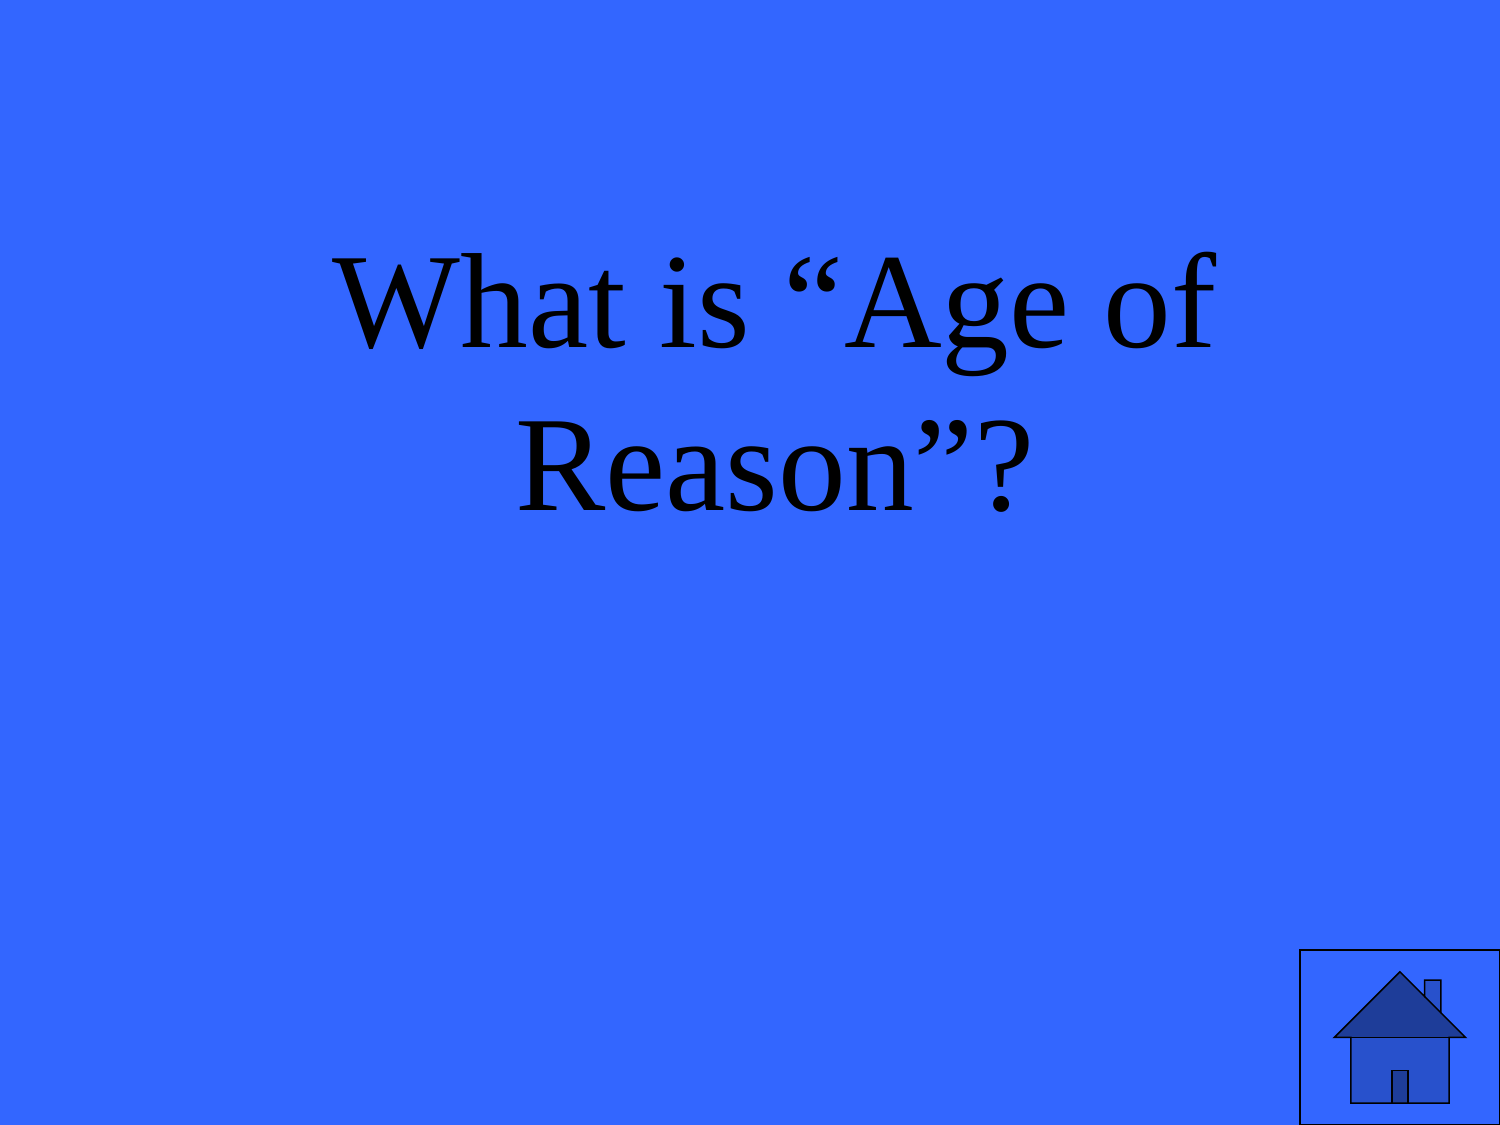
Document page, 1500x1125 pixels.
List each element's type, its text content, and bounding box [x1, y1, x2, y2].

title What is “Age of Reason”? [112, 99, 1438, 650]
text_box [1299, 950, 1500, 1125]
